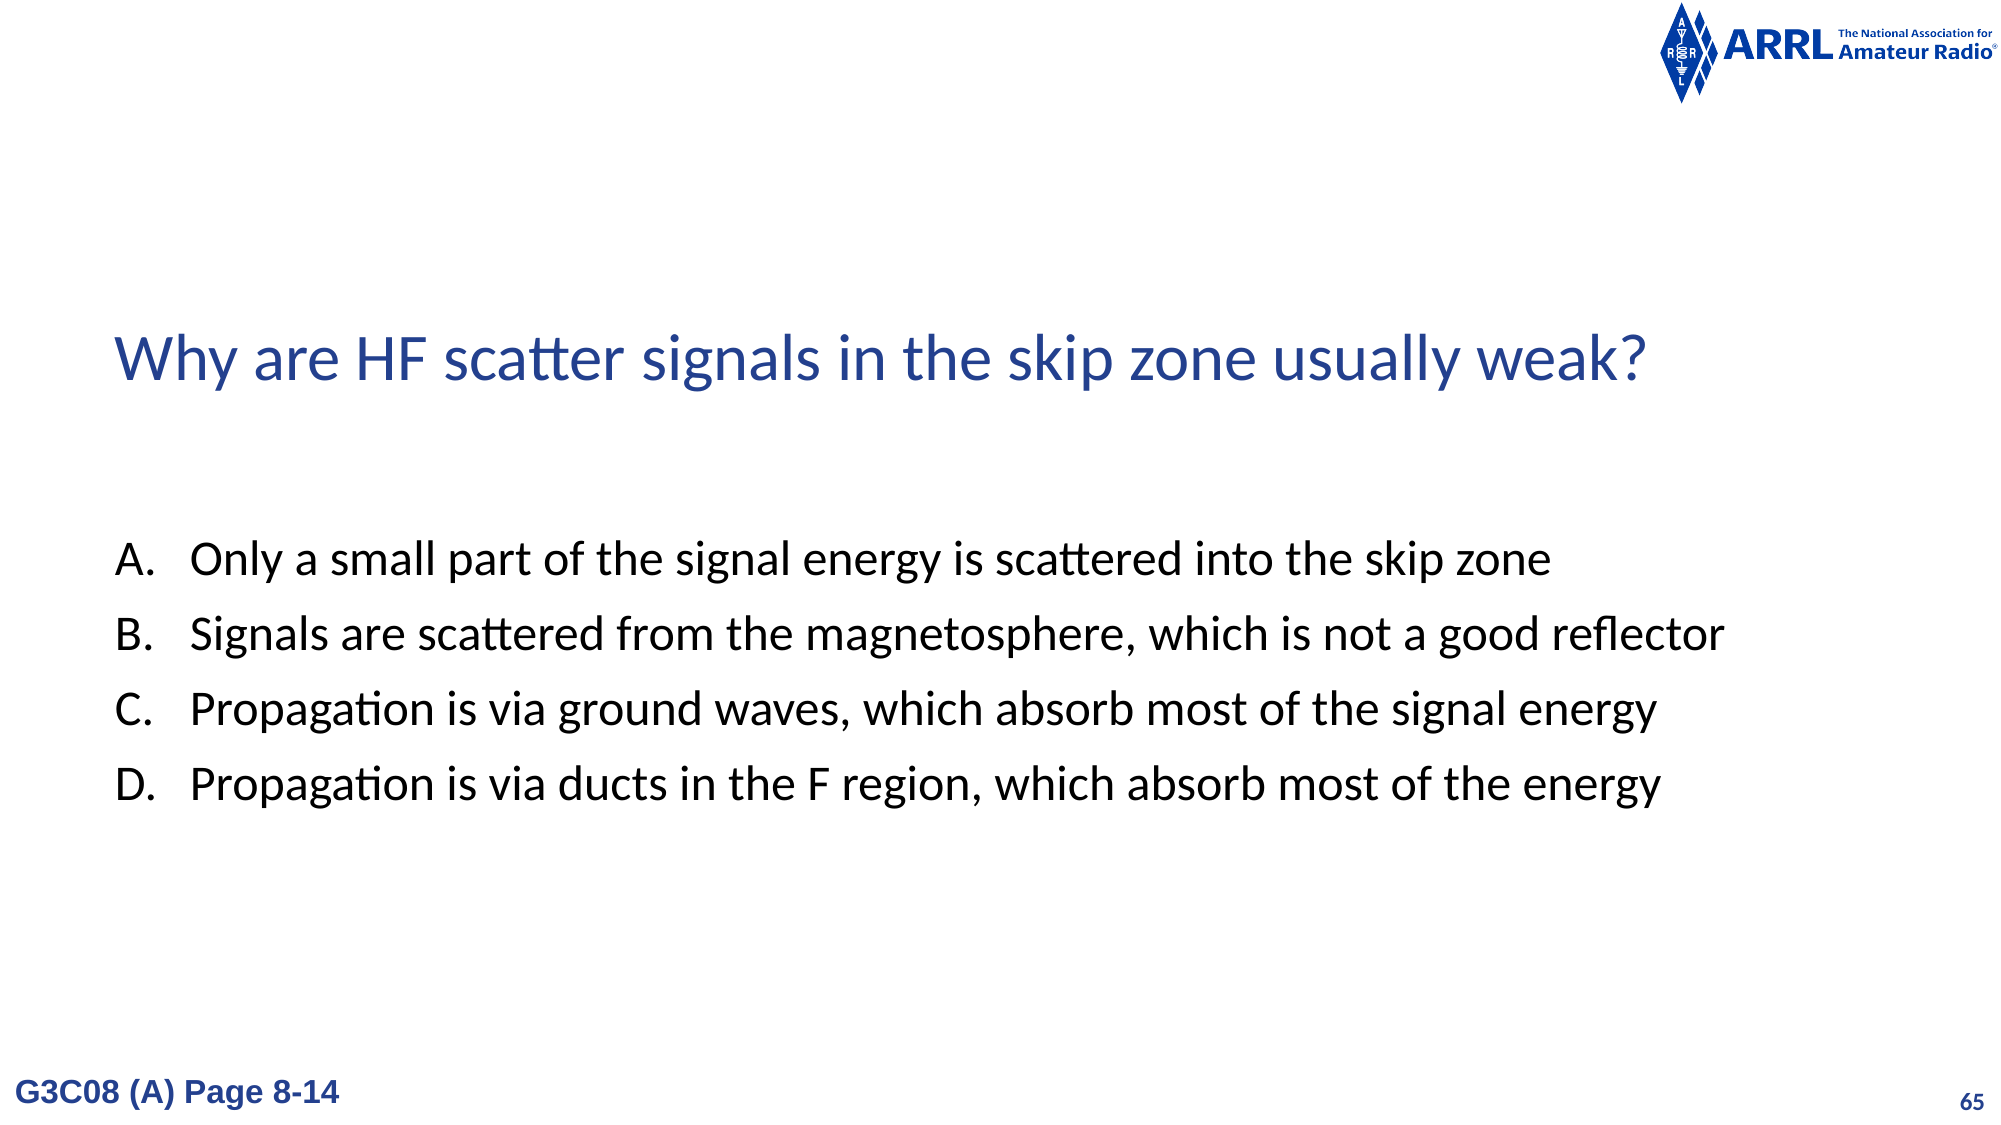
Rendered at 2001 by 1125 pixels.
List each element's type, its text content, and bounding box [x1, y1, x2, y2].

picture [1658, 0, 1999, 106]
text_box G3C08 (A) Page 8-14 [0, 1062, 1313, 1118]
title Why are HF scatter signals in the skip zone usually weak? [99, 249, 1900, 468]
list Only a small part of the signal energy is scattered into the skip zone Signals are scattered from the magnetosphere, which is not a good reflector Propagation is via ground waves, which absorb most of the signal energy Propagation is via ducts in the F region, which absorb most of the energy [99, 525, 1900, 1005]
text_box 65 [1875, 1077, 2000, 1123]
